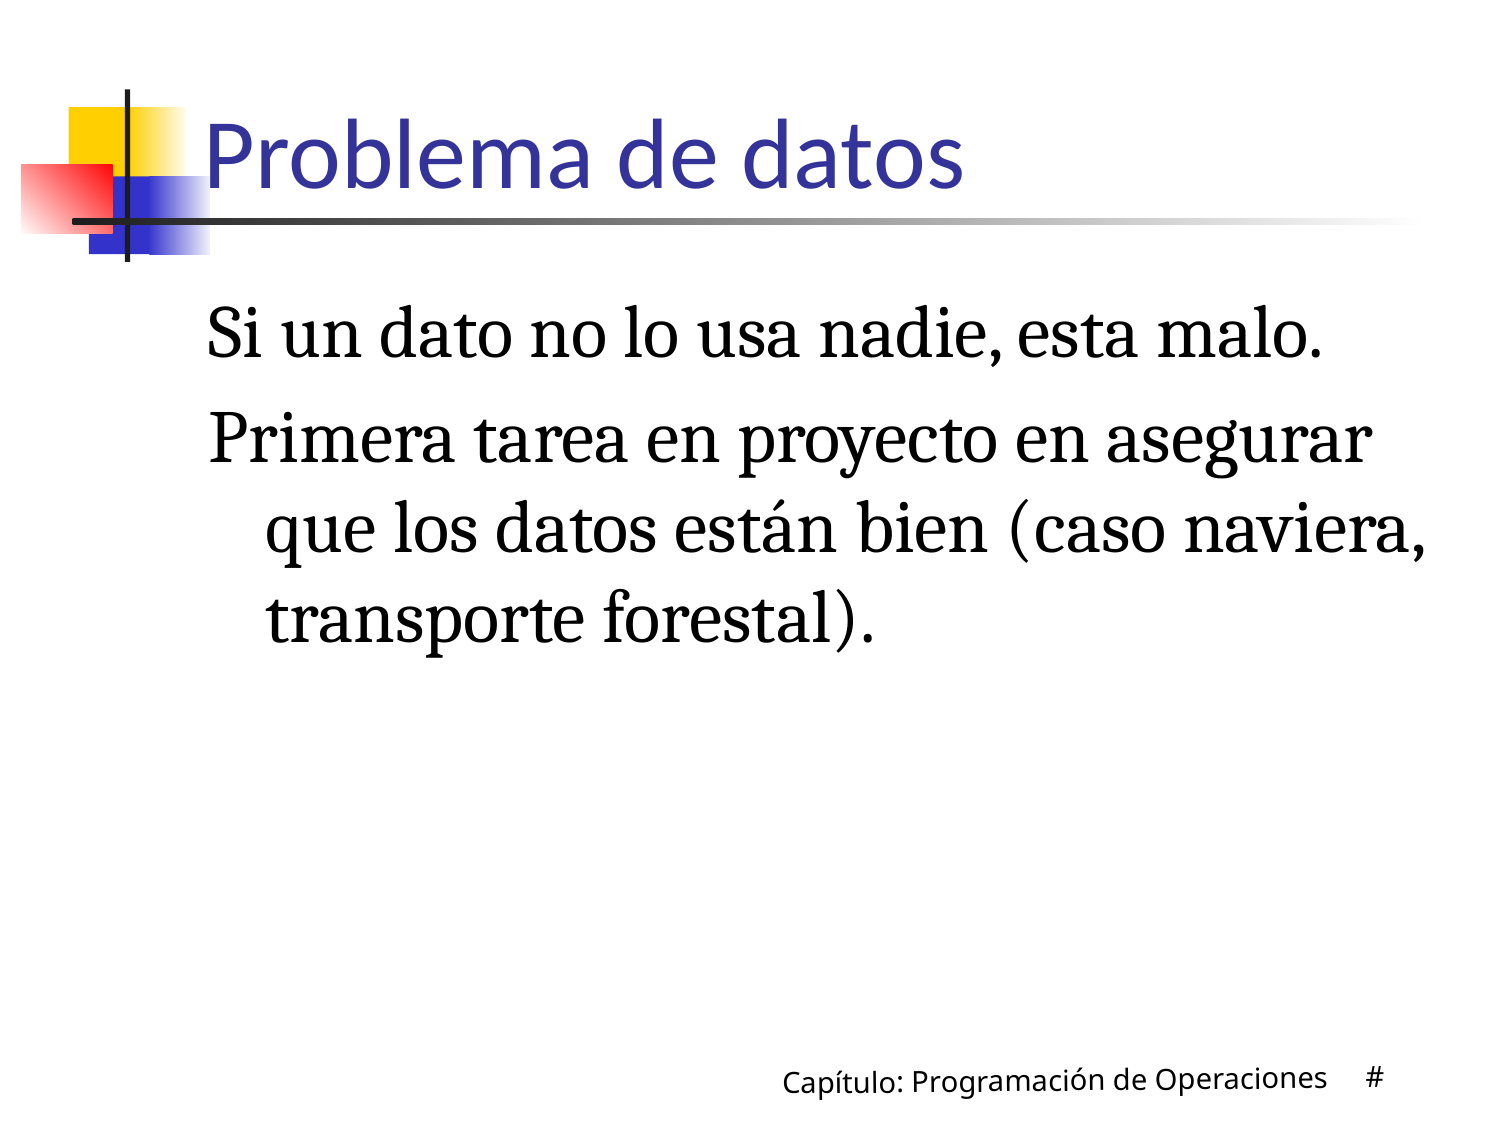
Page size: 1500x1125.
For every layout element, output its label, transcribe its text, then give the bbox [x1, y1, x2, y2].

list Si un dato no lo usa nadie, esta malo. Primera tarea en proyecto en asegurar que los datos están bien (caso naviera, transporte forestal). [193, 274, 1470, 1007]
title Problema de datos [188, 27, 1468, 216]
footer Capítulo: Programación de Operaciones # [757, 1024, 1410, 1109]
